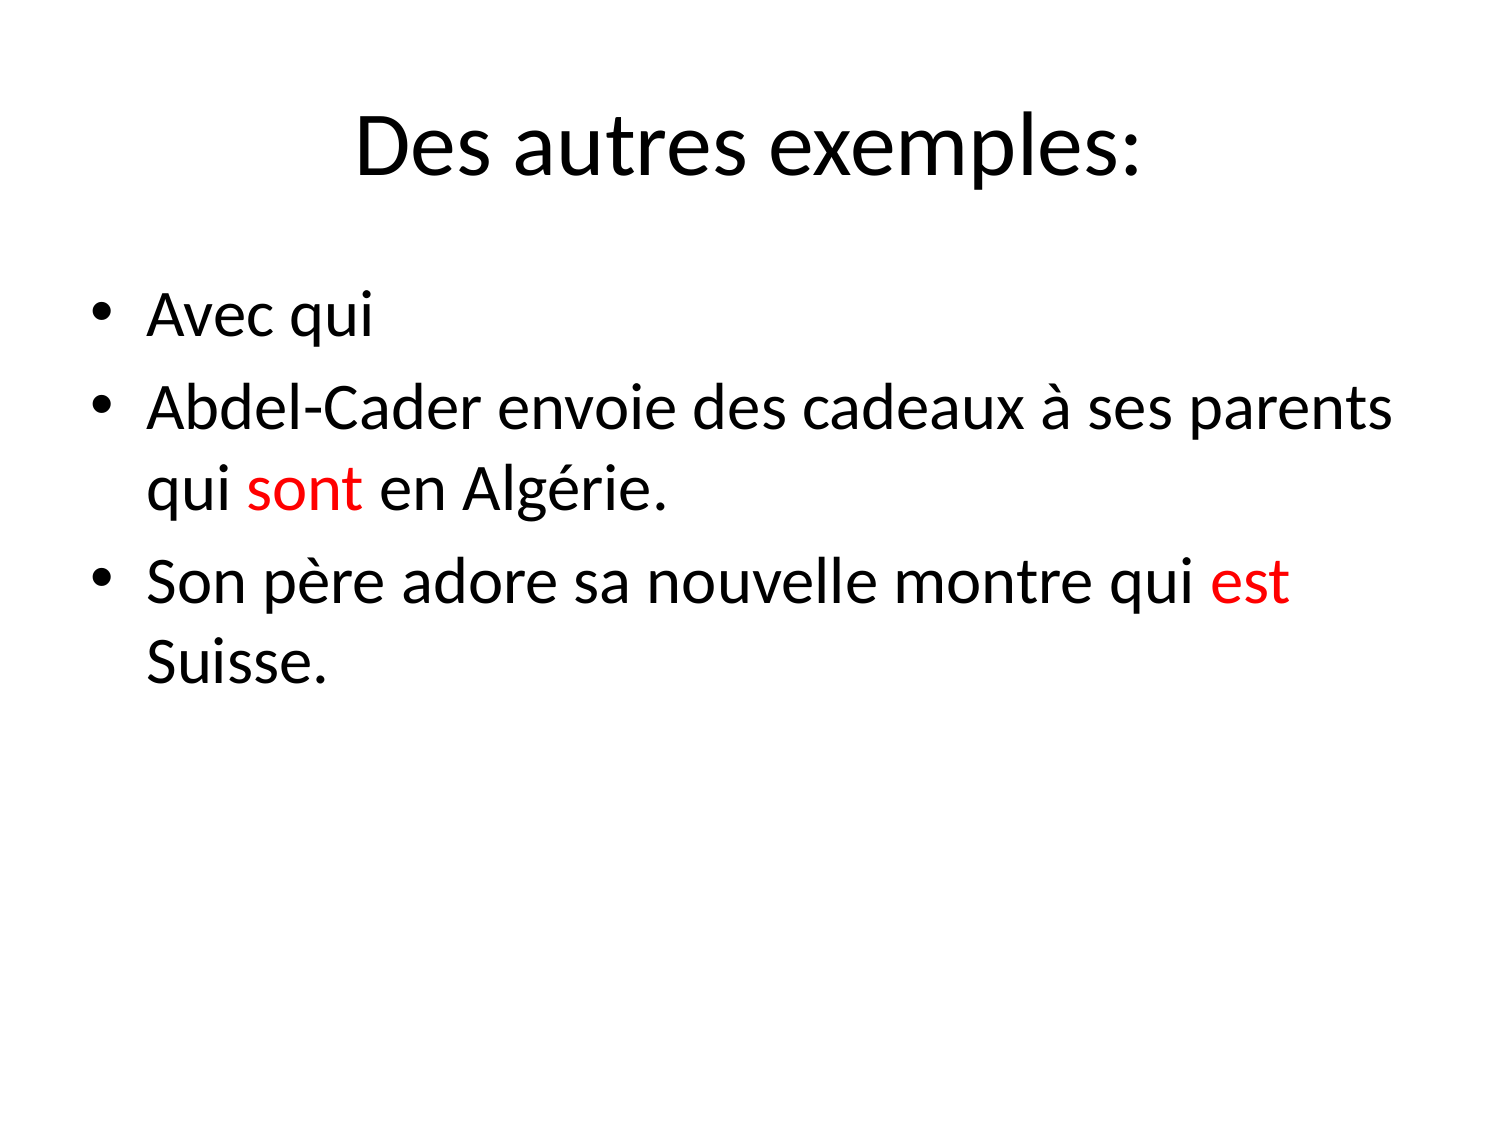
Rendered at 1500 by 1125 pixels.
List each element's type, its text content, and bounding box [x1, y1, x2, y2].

list Avec qui Abdel-Cader envoie des cadeaux à ses parents qui sont en Algérie. Son père adore sa nouvelle montre qui est Suisse. [75, 262, 1425, 1005]
title Des autres exemples: [75, 45, 1425, 233]
